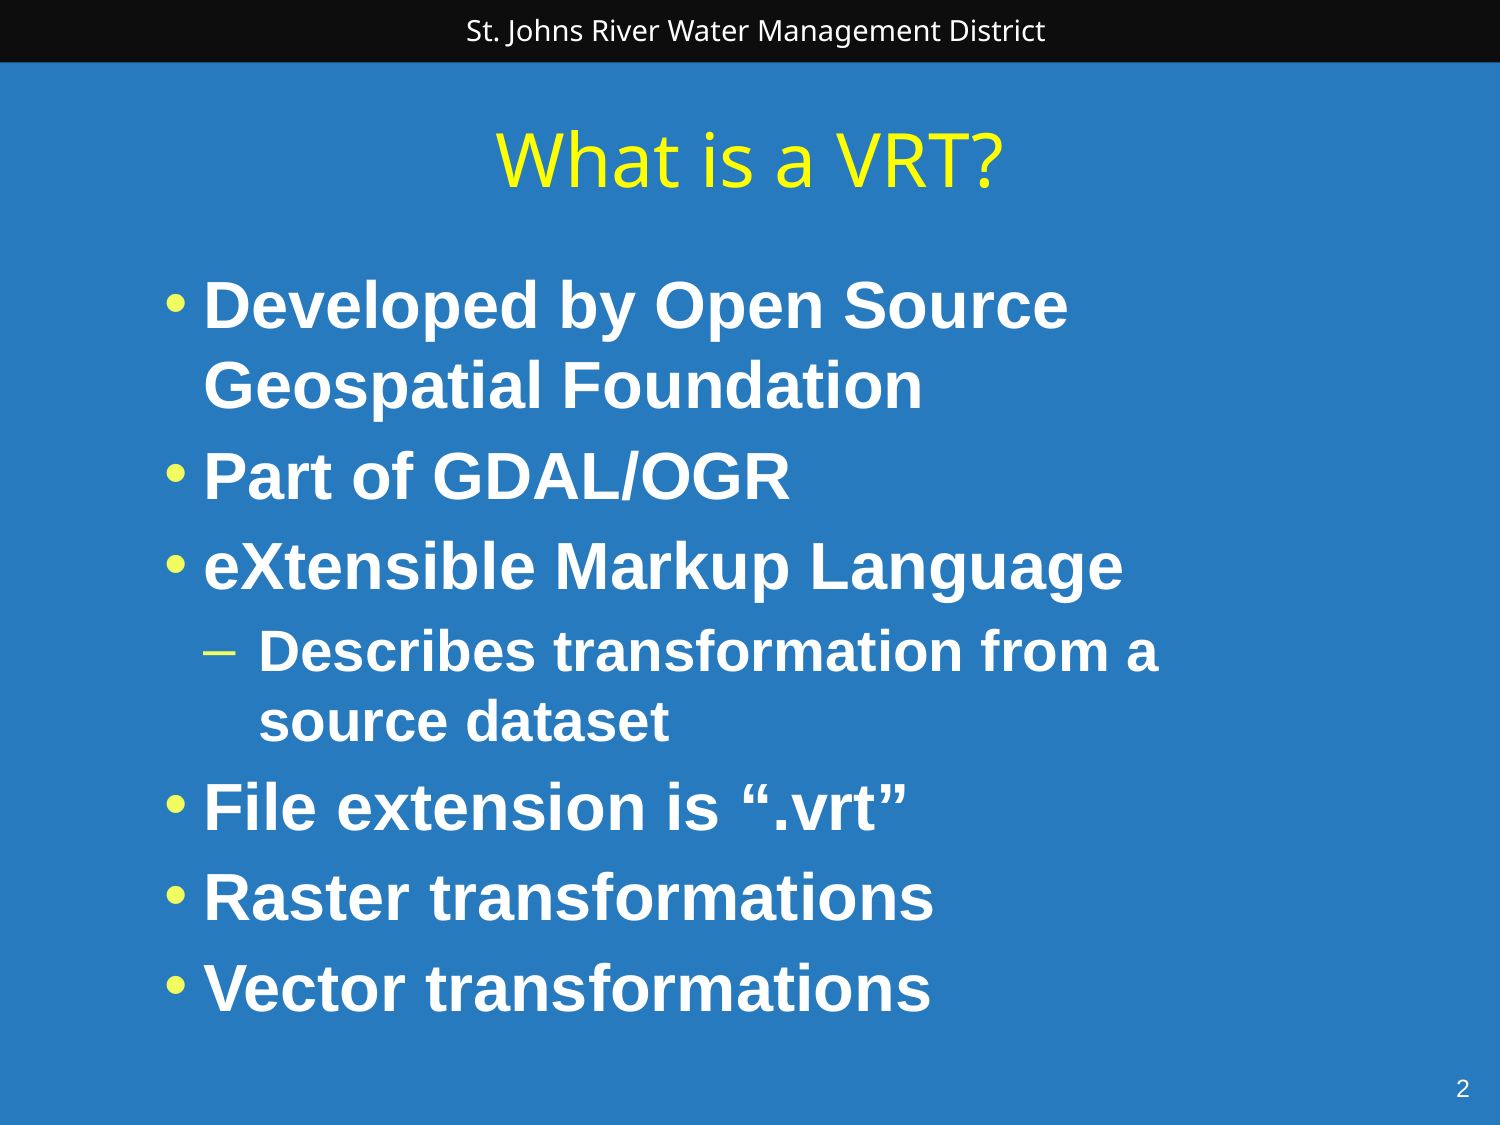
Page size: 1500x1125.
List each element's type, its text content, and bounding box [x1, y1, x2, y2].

title What is a VRT? [150, 104, 1350, 254]
slide_number 2 [1200, 1065, 1500, 1125]
list Developed by Open Source Geospatial Foundation Part of GDAL/OGR eXtensible Markup Language Describes transformation from a source dataset File extension is “.vrt” Raster transformations Vector transformations [150, 254, 1350, 1080]
